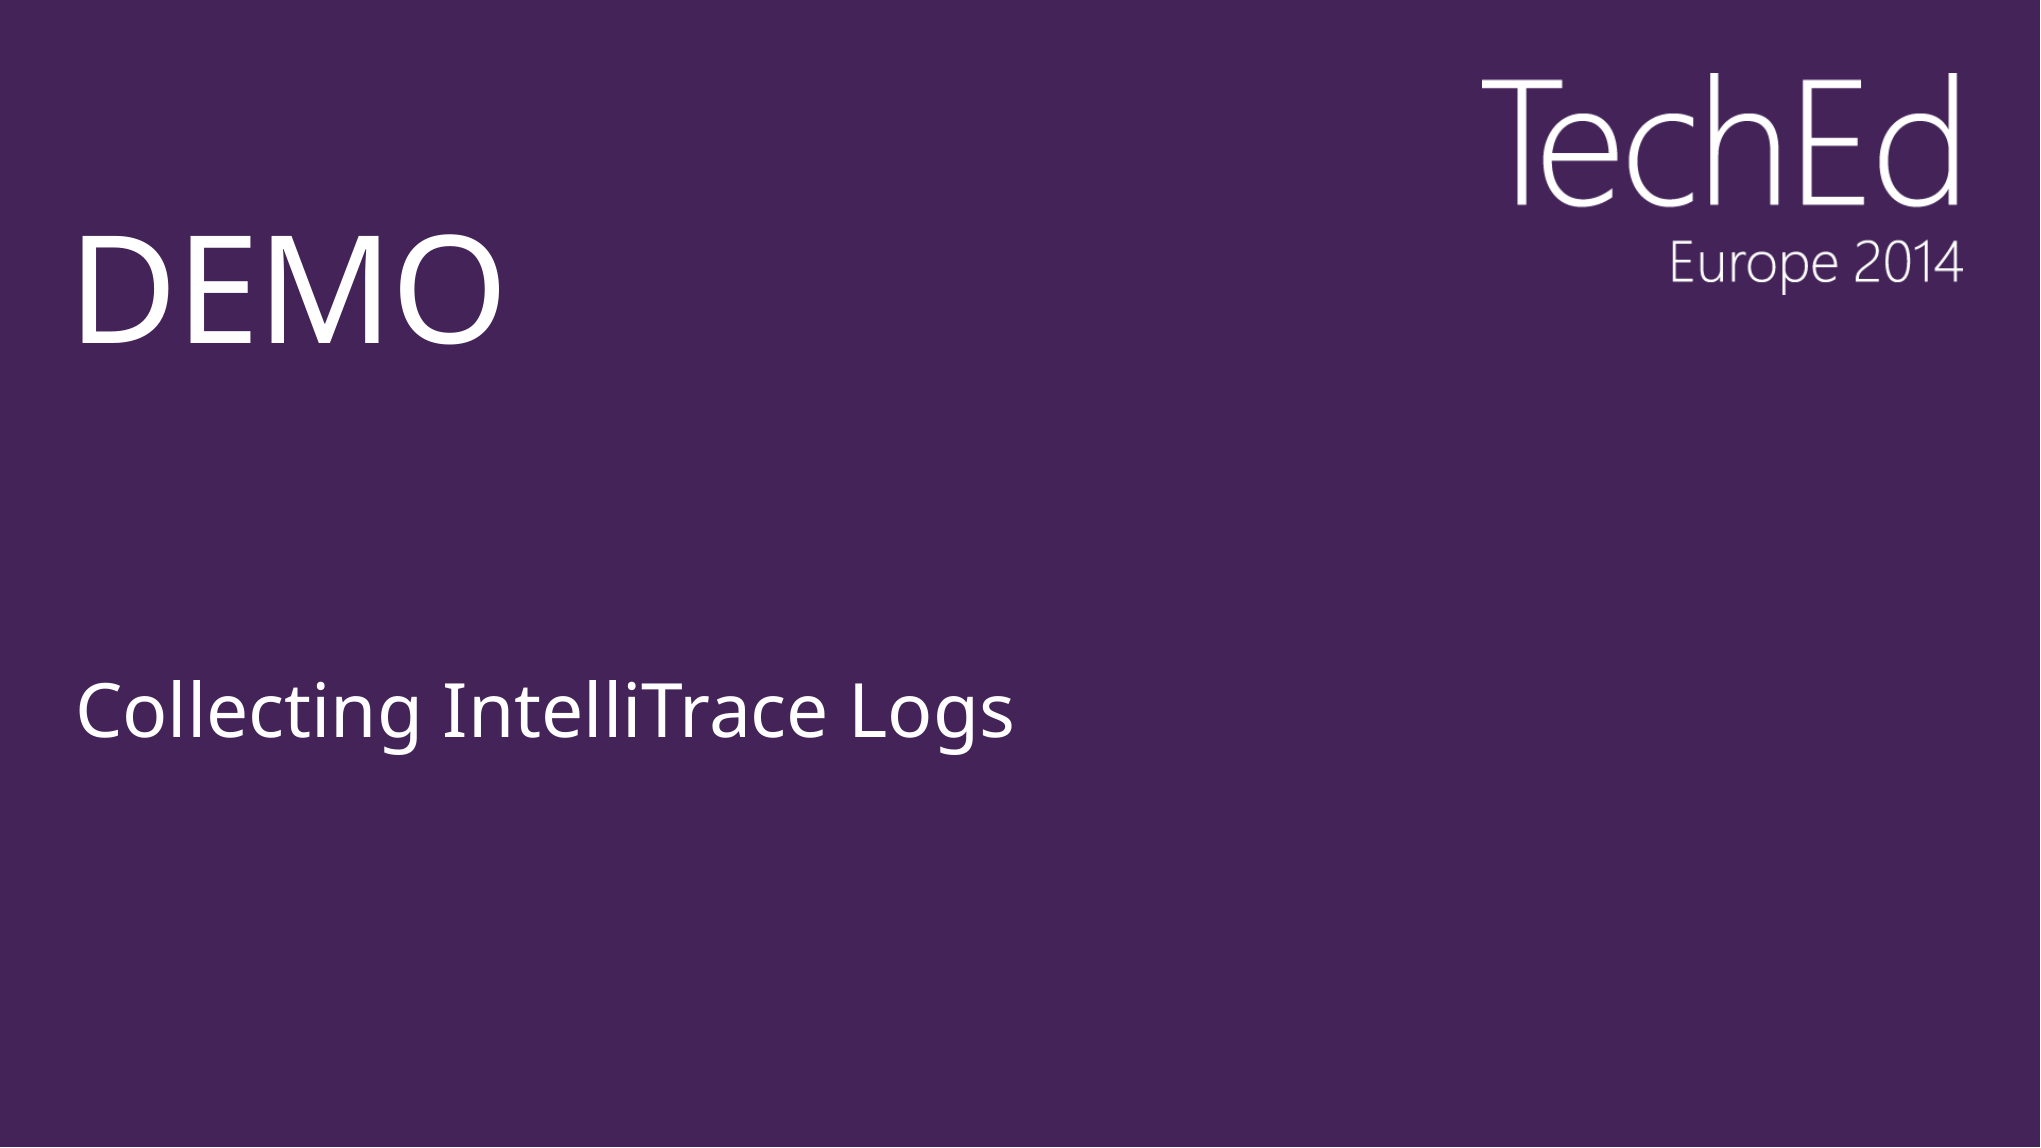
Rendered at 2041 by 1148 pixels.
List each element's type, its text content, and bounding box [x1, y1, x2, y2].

picture [1482, 73, 1963, 295]
title DEMO [45, 198, 1396, 648]
list Collecting IntelliTrace Logs [45, 648, 1396, 949]
